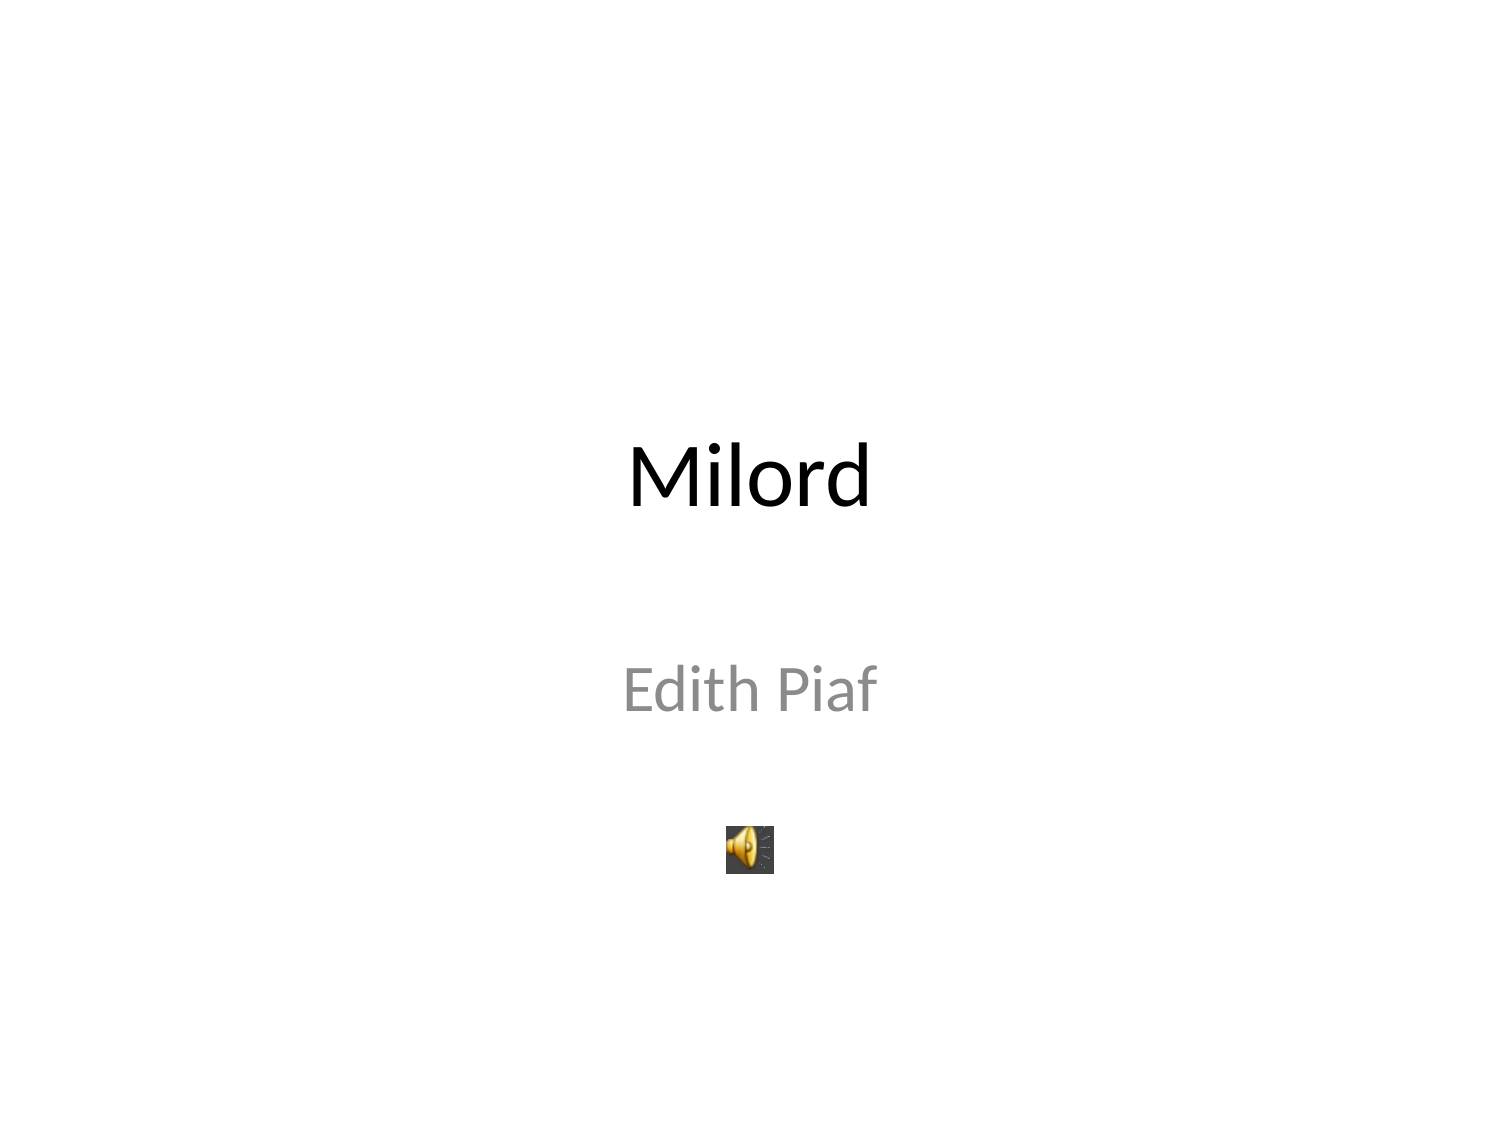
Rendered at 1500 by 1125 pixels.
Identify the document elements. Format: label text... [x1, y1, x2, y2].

title Milord [112, 349, 1388, 591]
picture [724, 824, 776, 876]
subtitle Edith Piaf [225, 637, 1275, 925]
